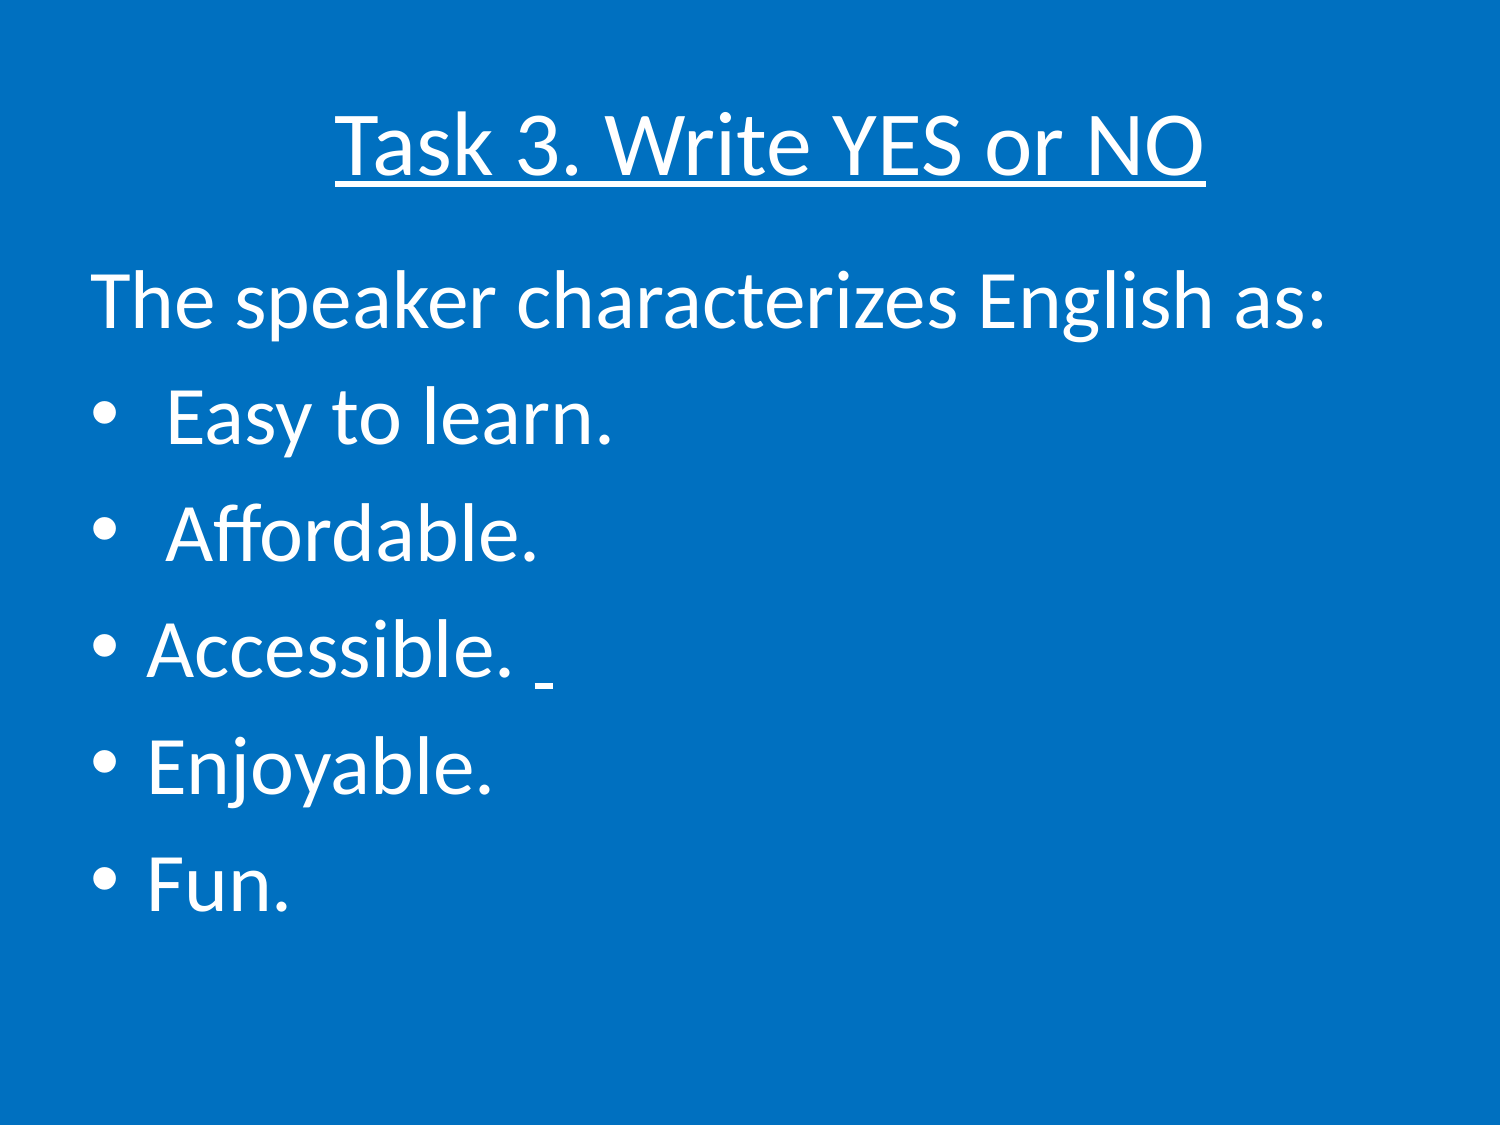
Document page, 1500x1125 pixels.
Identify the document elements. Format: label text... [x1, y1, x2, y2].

list The speaker characterizes English as: Easy to learn. Affordable. Accessible. Enjoyable. Fun. [75, 237, 1425, 1005]
title Task 3. Write YES or NO [75, 45, 1425, 233]
